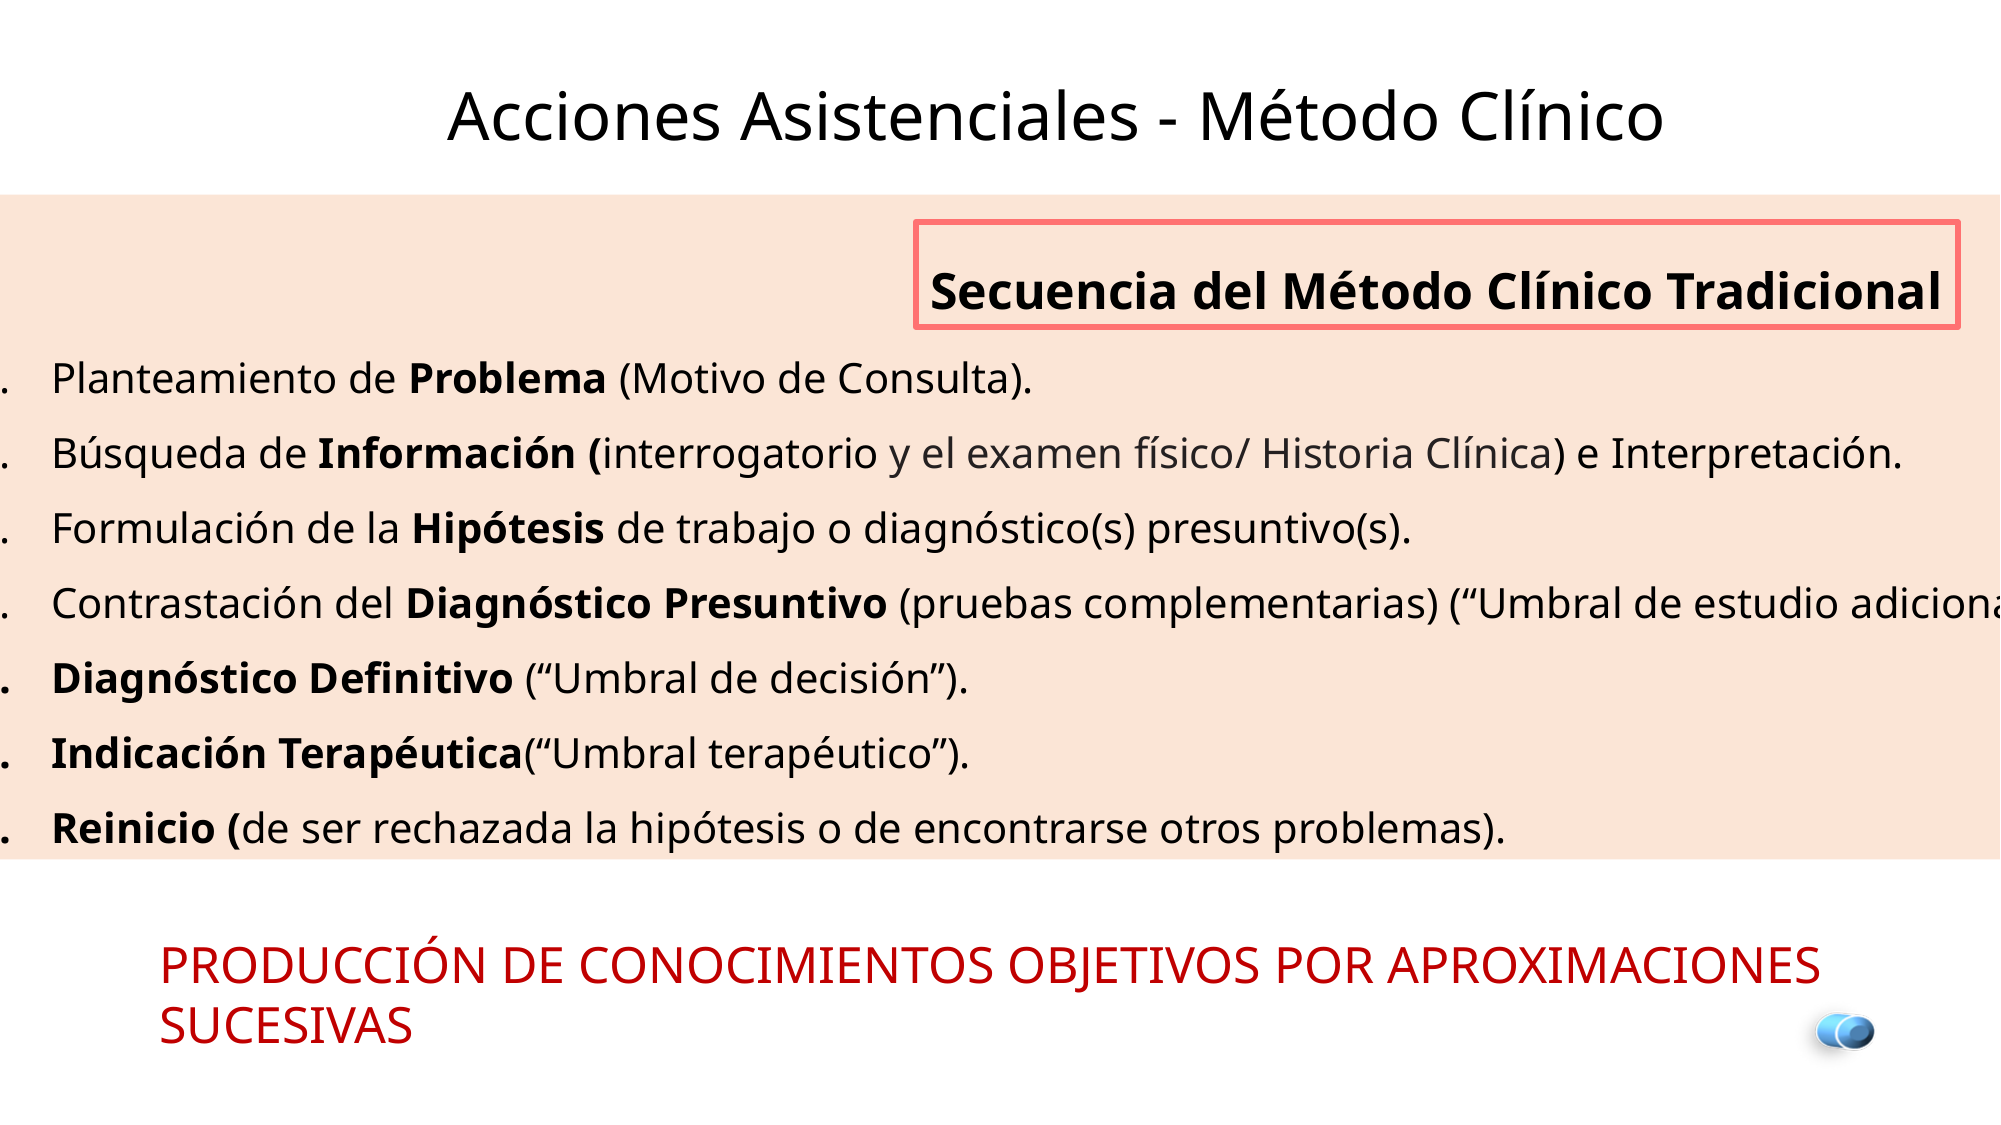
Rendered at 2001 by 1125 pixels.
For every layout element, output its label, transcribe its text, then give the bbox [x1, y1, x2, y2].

text_box Secuencia del Método Clínico Tradicional [915, 222, 1958, 327]
text_box PRODUCCIÓN DE CONOCIMIENTOS OBJETIVOS POR APROXIMACIONES SUCESIVAS [144, 926, 1933, 1062]
text_box Planteamiento de Problema (Motivo de Consulta). Búsqueda de Información (interrogatorio y el examen físico/ Historia Clínica) e Interpretación. Formulación de la Hipótesis de trabajo o diagnóstico(s) presuntivo(s). Contrastación del Diagnóstico Presuntivo (pruebas complementarias) (“Umbral de estudio adicional”). Diagnóstico Definitivo (“Umbral de decisión”). Indicación Terapéutica(“Umbral terapéutico”). Reinicio (de ser rechazada la hipótesis o de encontrarse otros problemas). [0, 194, 2000, 860]
picture [1782, 989, 1882, 1083]
text_box Acciones Asistenciales - Método Clínico [433, 66, 1682, 162]
